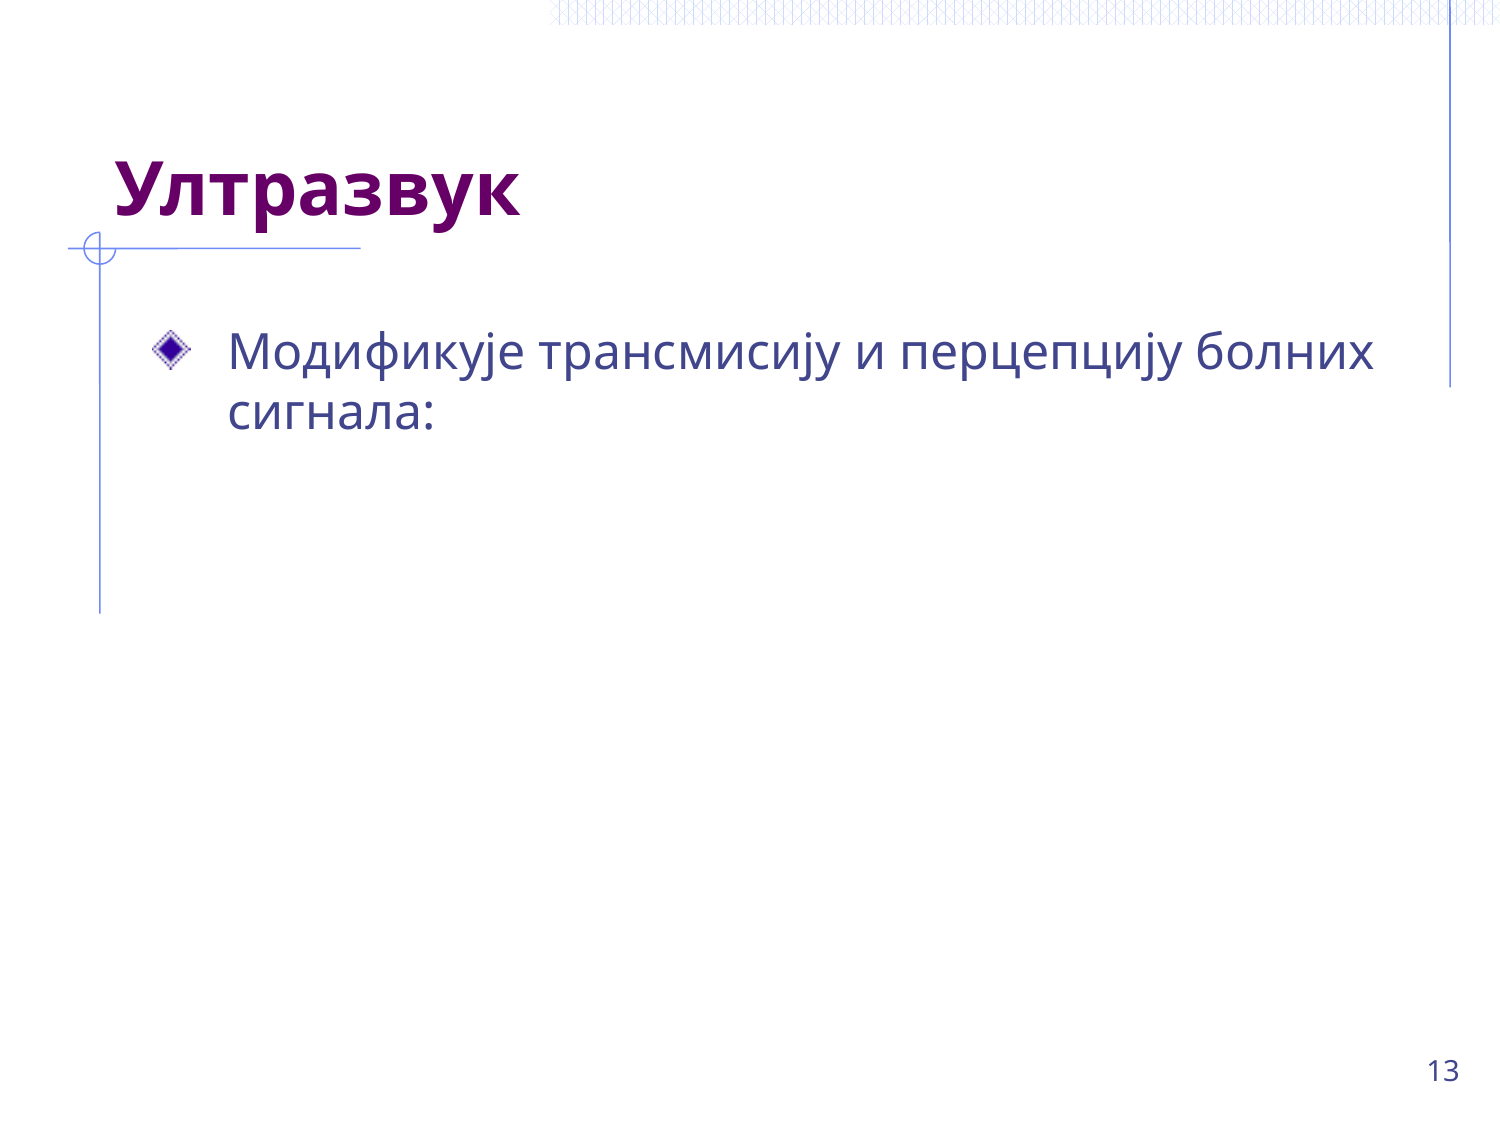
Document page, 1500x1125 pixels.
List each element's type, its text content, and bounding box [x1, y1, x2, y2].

slide_number 13 [1162, 1025, 1475, 1100]
list Модификује трансмисију и перцепцију болних сигнала: [137, 312, 1413, 988]
picture [152, 330, 191, 370]
title Ултразвук [99, 49, 1376, 238]
